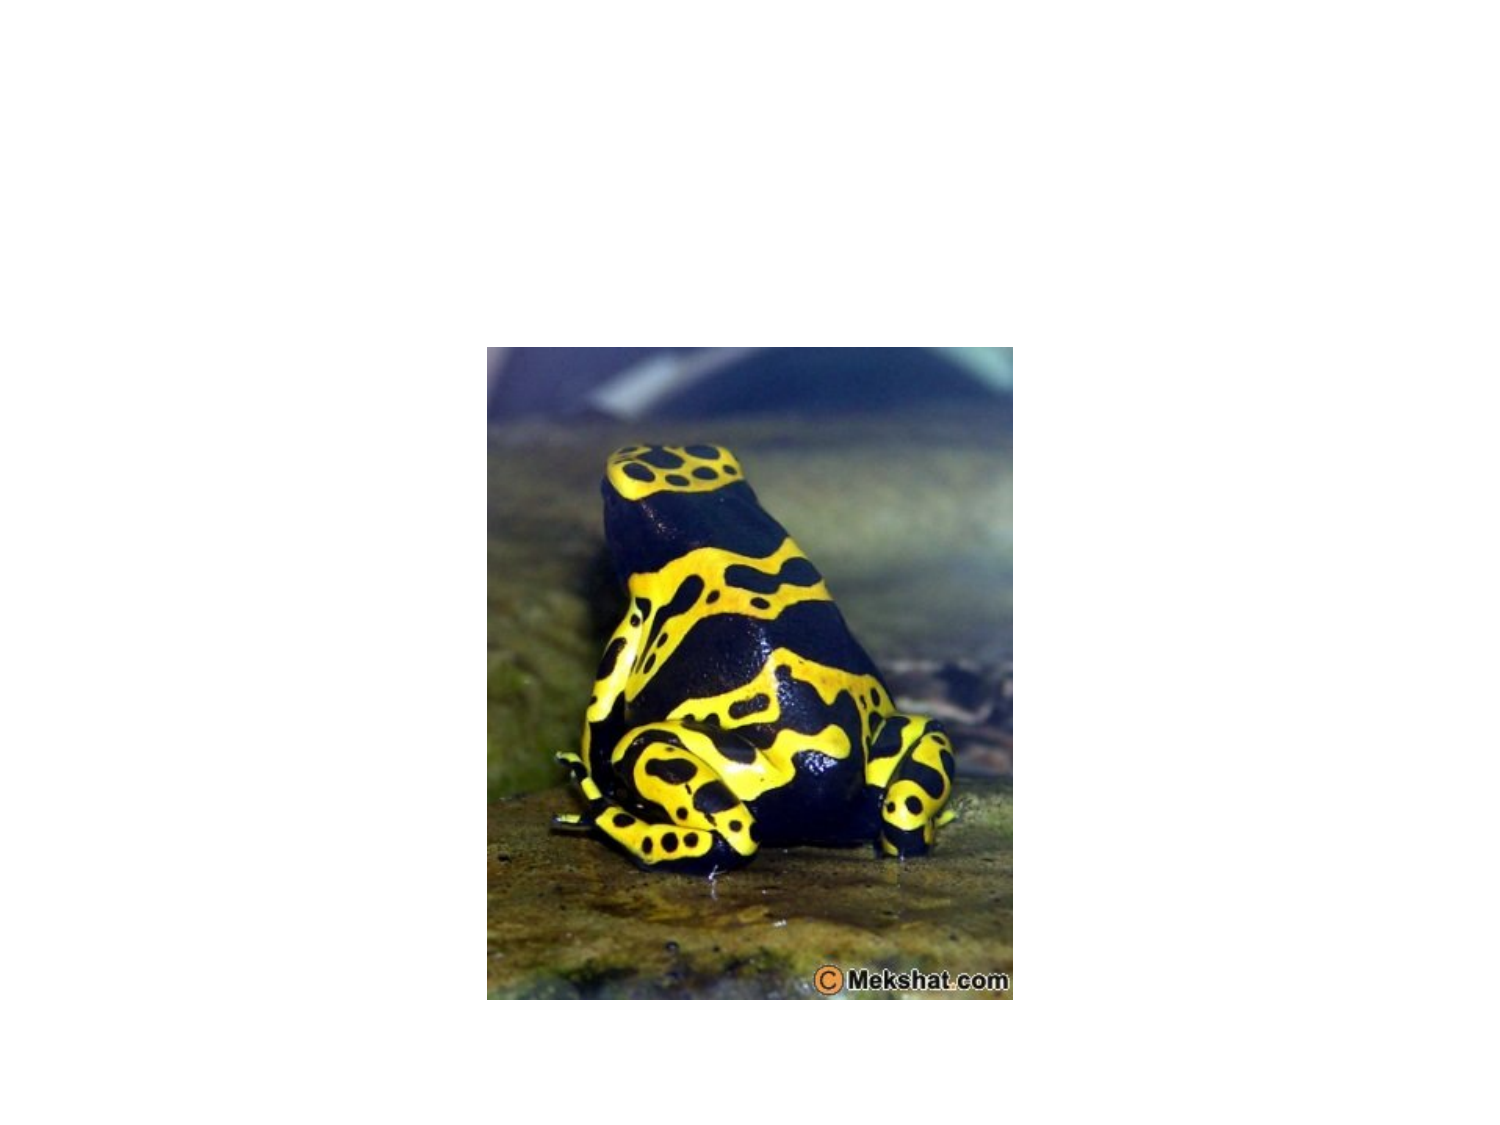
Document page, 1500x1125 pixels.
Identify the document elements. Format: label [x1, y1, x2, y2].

list [487, 347, 1013, 1000]
